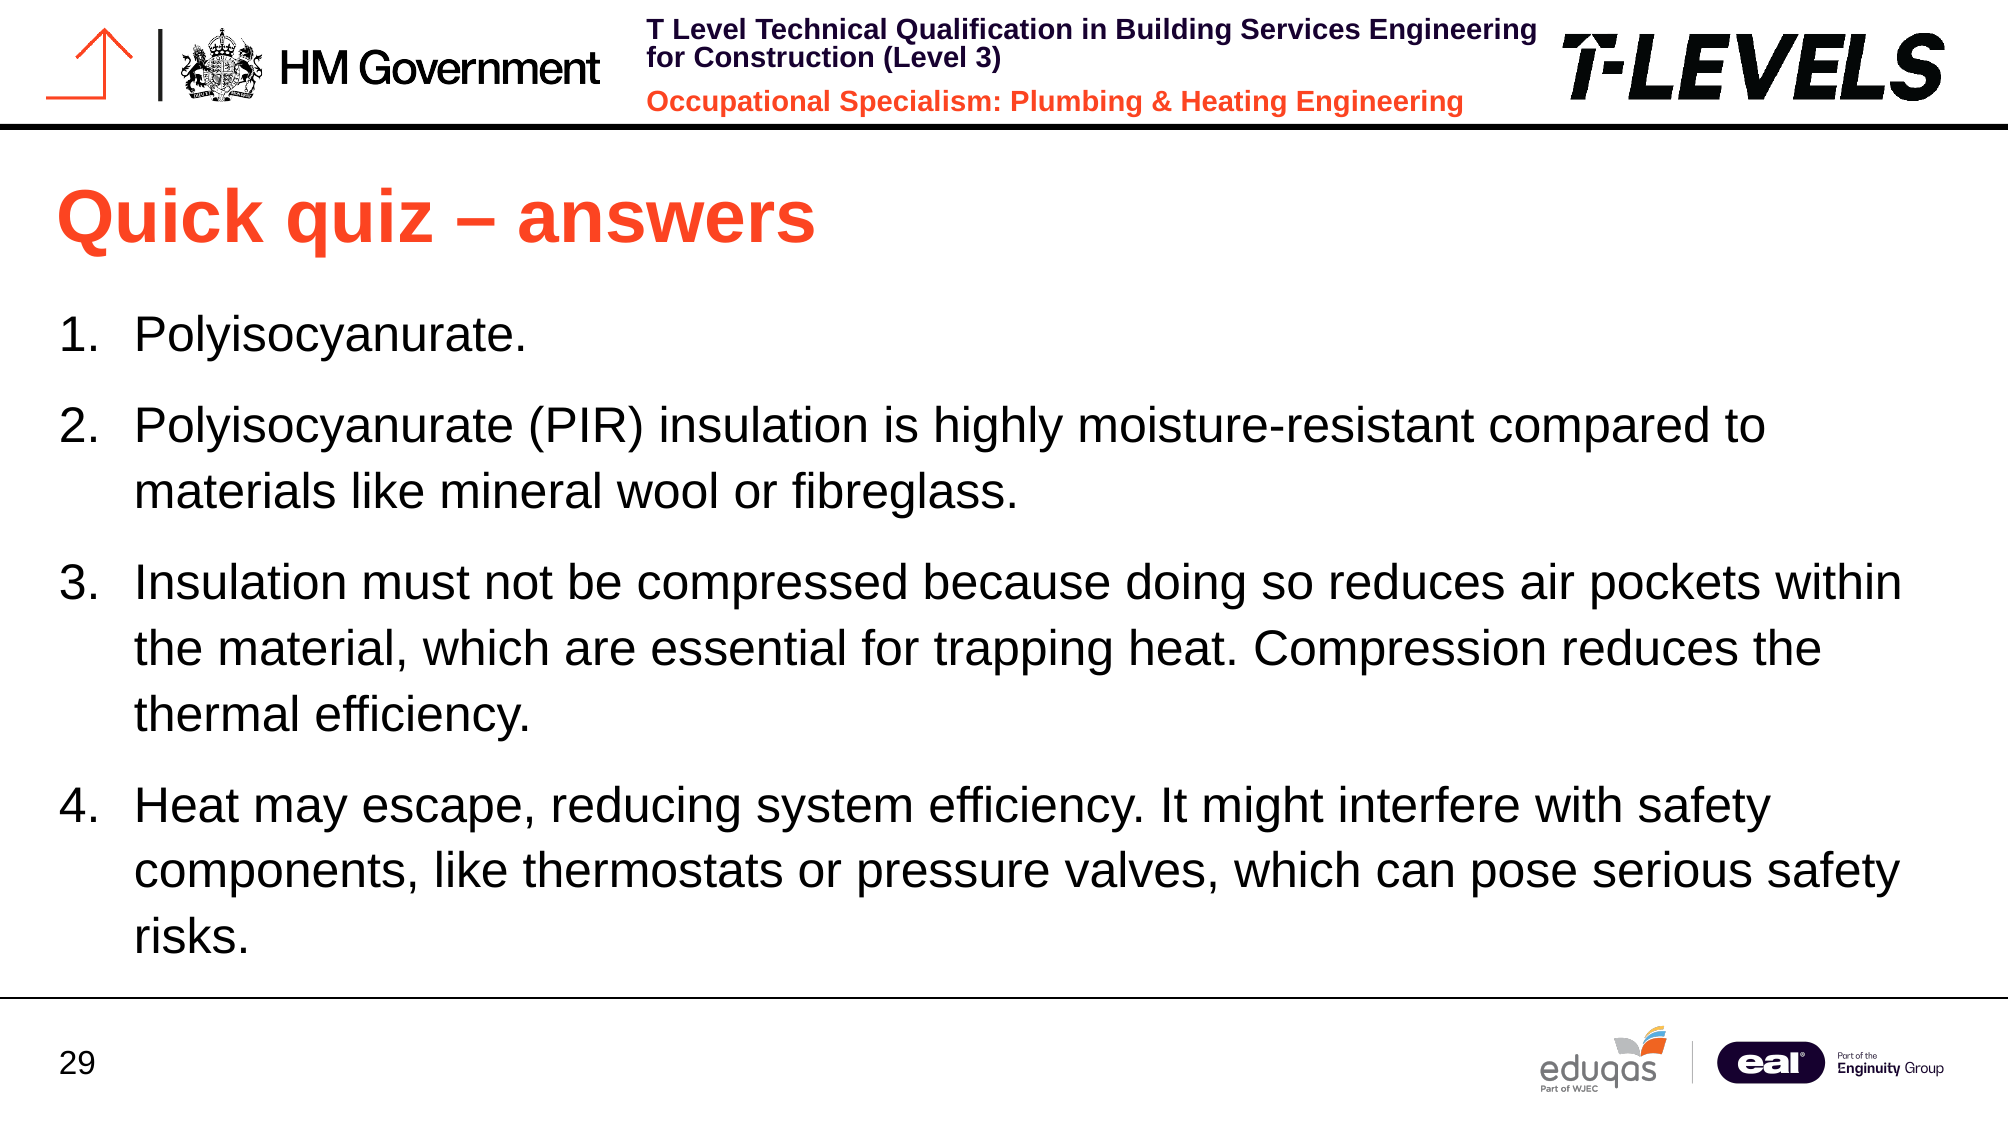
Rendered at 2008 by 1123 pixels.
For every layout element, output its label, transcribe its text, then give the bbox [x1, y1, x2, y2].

list Polyisocyanurate. Polyisocyanurate (PIR) insulation is highly moisture-resistant compared to materials like mineral wool or fibreglass. Insulation must not be compressed because doing so reduces air pockets within the material, which are essential for trapping heat. Compression reduces the thermal efficiency. Heat may escape, reducing system efficiency. It might interfere with safety components, like thermostats or pressure valves, which can pose serious safety risks. [59, 295, 1933, 1016]
picture [1543, 25, 1964, 108]
title Quick quiz – answers [41, 111, 1949, 314]
picture [41, 27, 139, 100]
picture [158, 28, 600, 102]
picture [1535, 1021, 1949, 1097]
